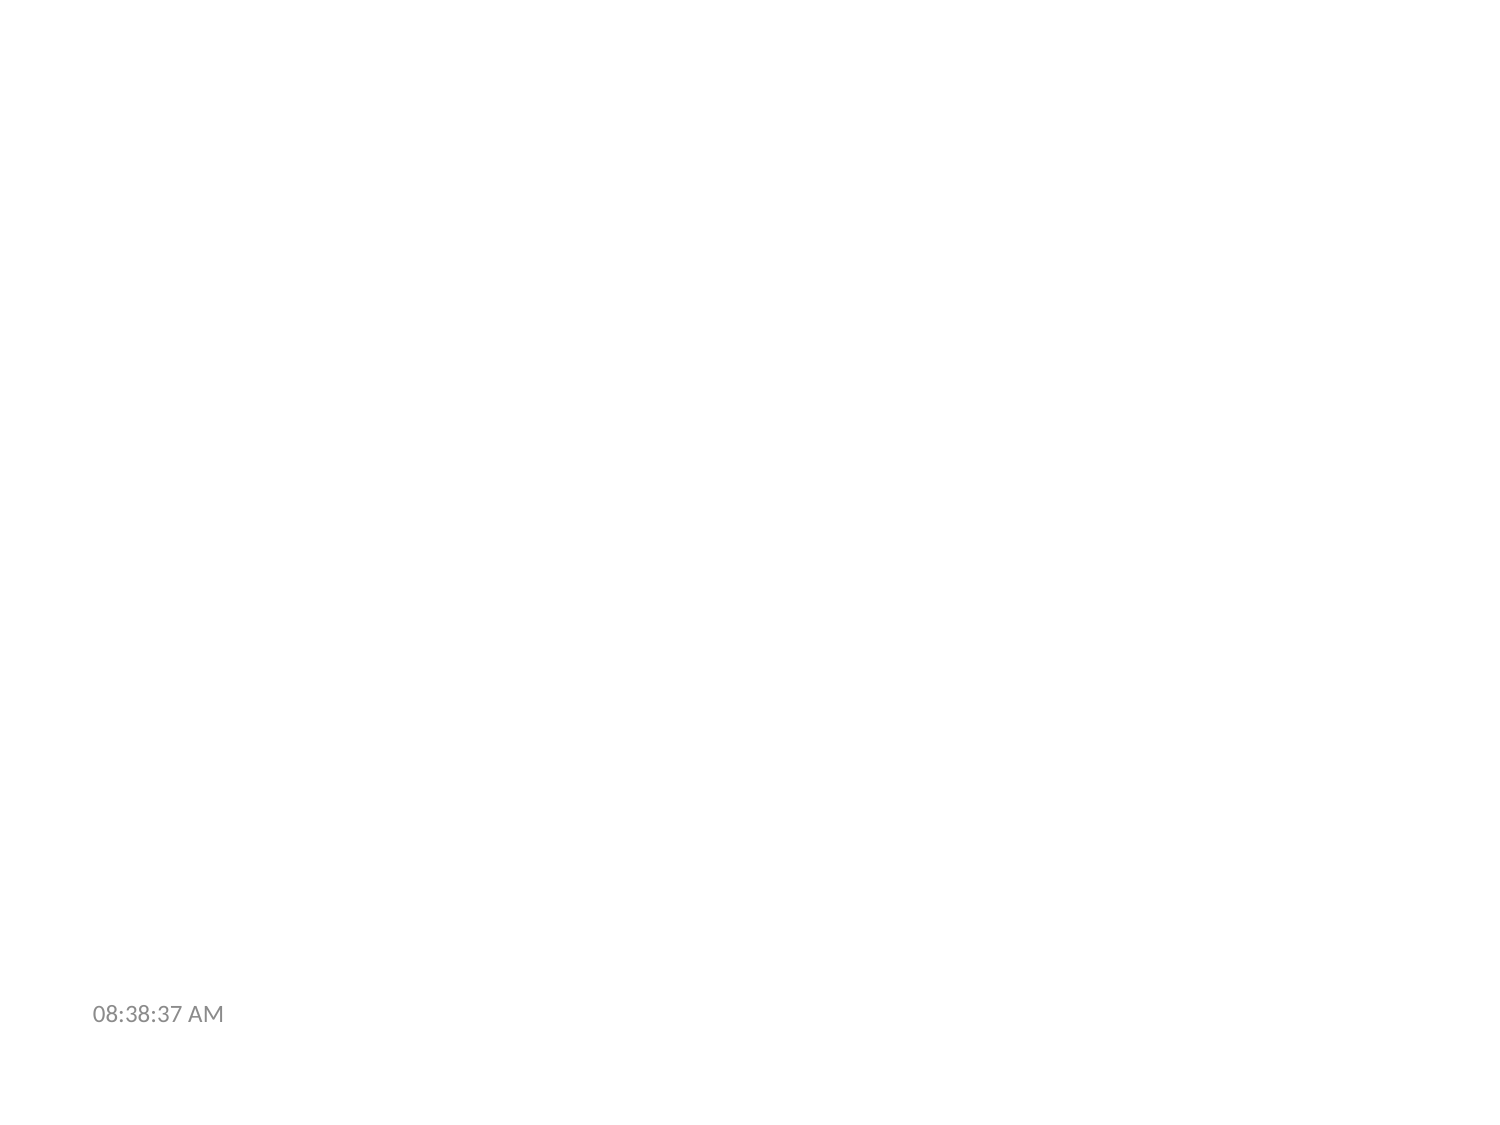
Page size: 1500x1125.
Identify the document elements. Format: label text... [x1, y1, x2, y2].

text_box 3:35:09 PM [77, 982, 428, 1043]
